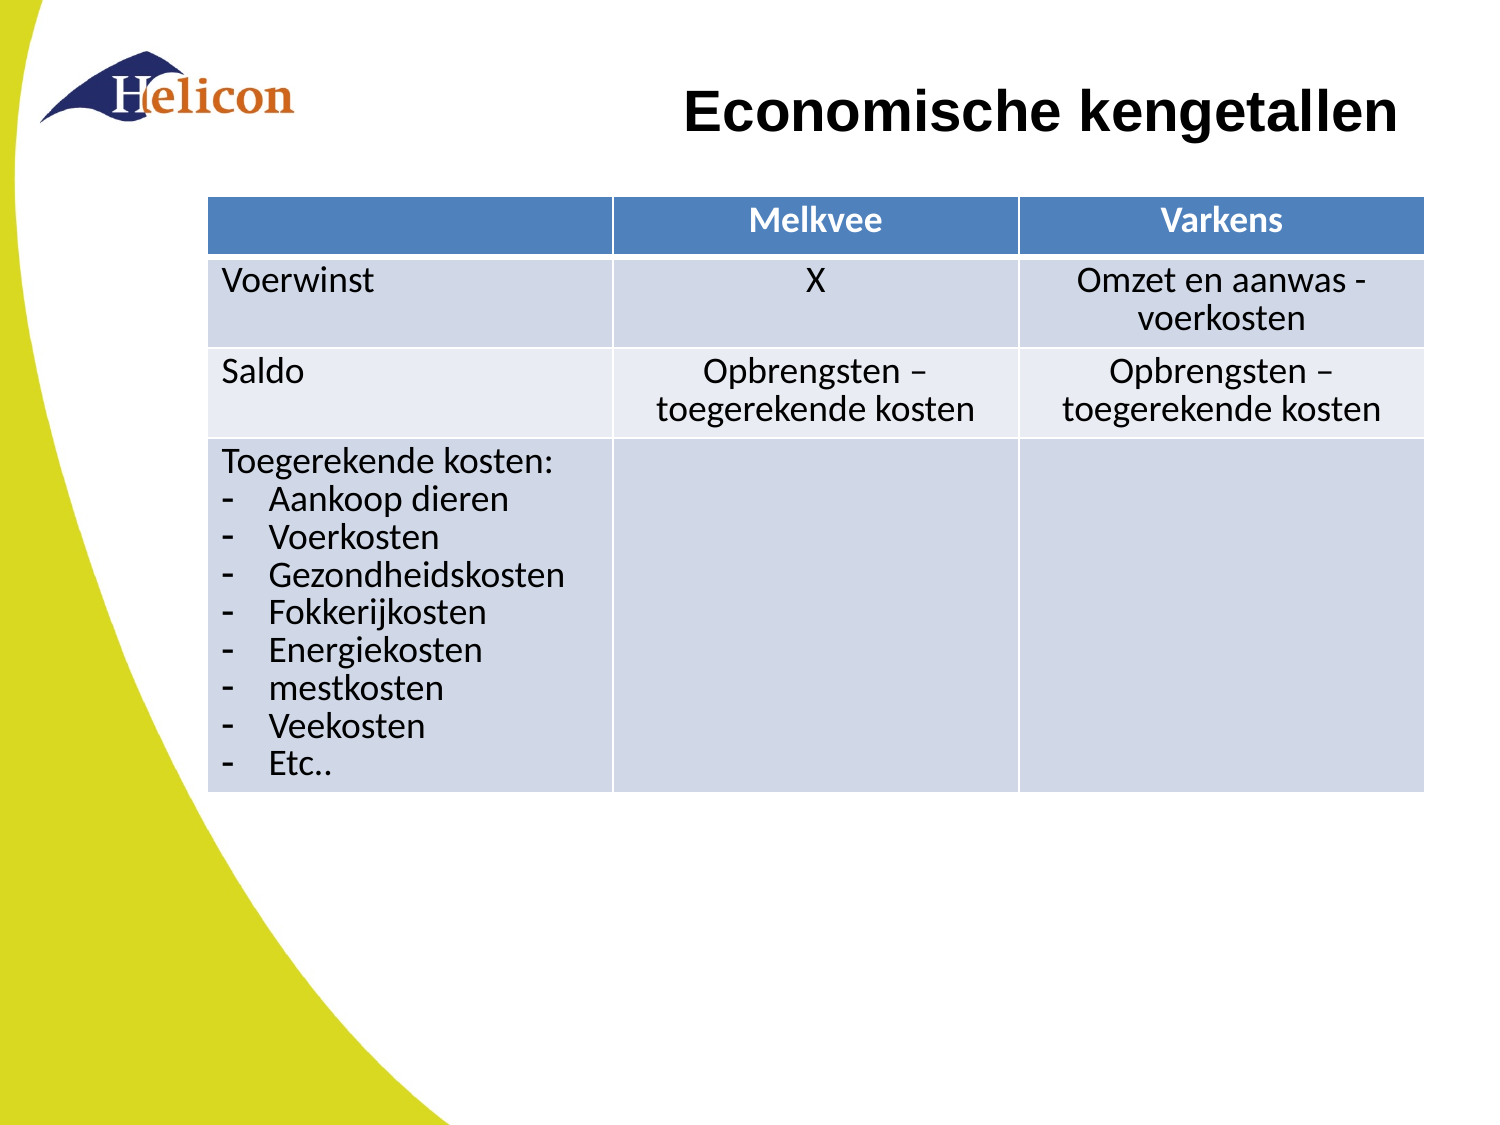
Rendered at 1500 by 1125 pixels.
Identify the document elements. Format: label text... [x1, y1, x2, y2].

table_header Varkens [1020, 197, 1424, 254]
table_cell Opbrengsten – toegerekende kosten [1020, 349, 1424, 437]
table_cell X [614, 260, 1018, 347]
title Economische kengetallen [324, 54, 1415, 161]
table_cell [1020, 439, 1424, 792]
picture [0, 0, 1500, 1125]
table_cell Saldo [208, 349, 612, 437]
table_cell Toegerekende kosten: Aankoop dieren Voerkosten Gezondheidskosten Fokkerijkosten Energiekosten mestkosten Veekosten Etc.. [208, 439, 612, 792]
table_cell Omzet en aanwas - voerkosten [1020, 260, 1424, 347]
table_cell Voerwinst [208, 260, 612, 347]
table_header [208, 197, 612, 254]
table_cell [614, 439, 1018, 792]
table_header Melkvee [614, 197, 1018, 254]
table_cell Opbrengsten – toegerekende kosten [614, 349, 1018, 437]
